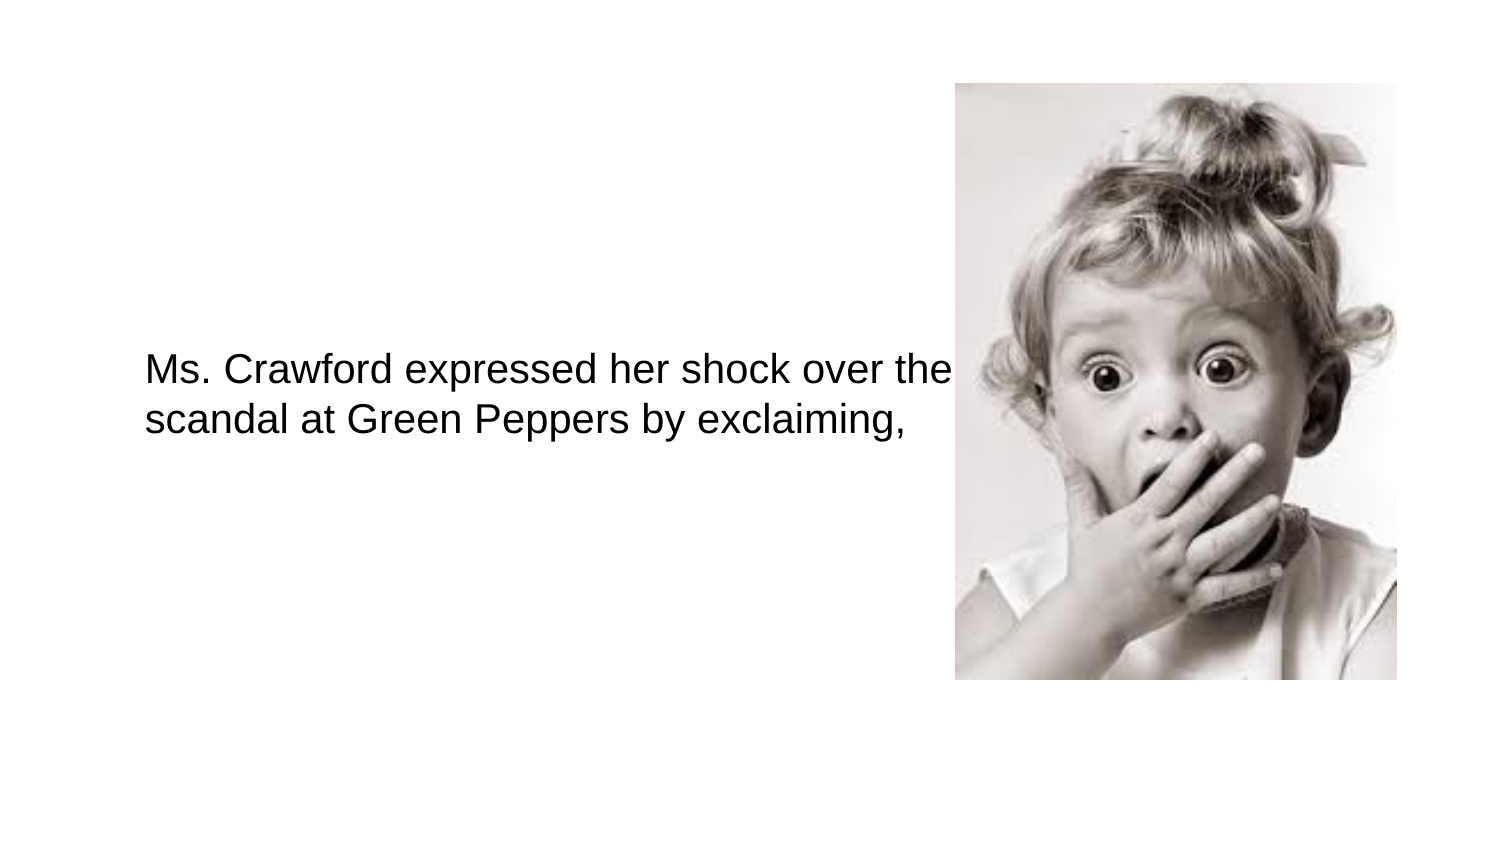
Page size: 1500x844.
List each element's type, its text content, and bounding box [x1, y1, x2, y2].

picture [955, 83, 1397, 680]
text_box Ms. Crawford expressed her shock over the scandal at Green Peppers by exclaiming, [129, 326, 950, 457]
